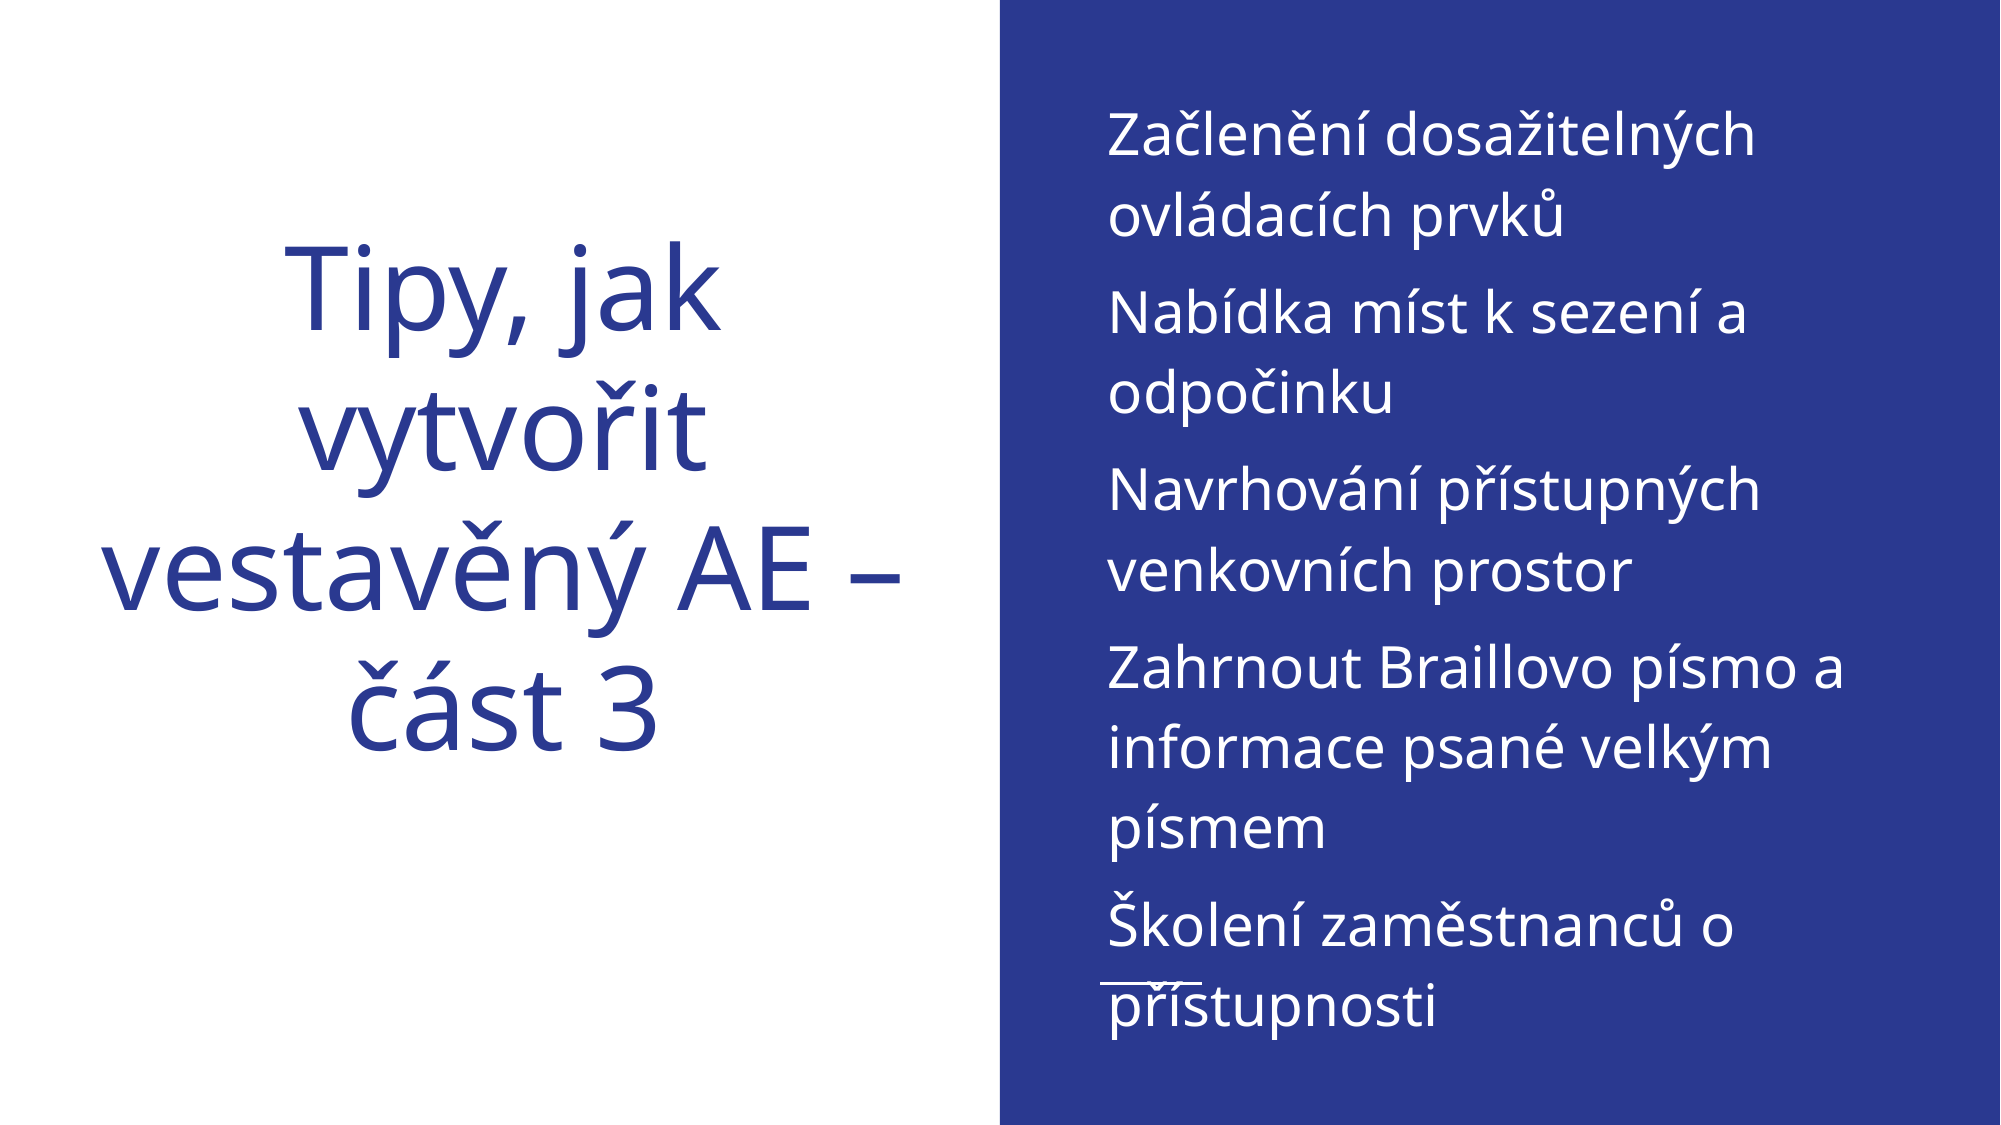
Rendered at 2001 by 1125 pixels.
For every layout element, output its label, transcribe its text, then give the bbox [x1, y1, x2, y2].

title Tipy, jak vytvořit vestavěný AE – část 3 [61, 343, 947, 782]
list Začlenění dosažitelných ovládacích prvků Nabídka míst k sezení a odpočinku Navrhování přístupných venkovních prostor Zahrnout Braillovo písmo a informace psané velkým písmem Školení zaměstnanců o přístupnosti [1080, 158, 1920, 967]
